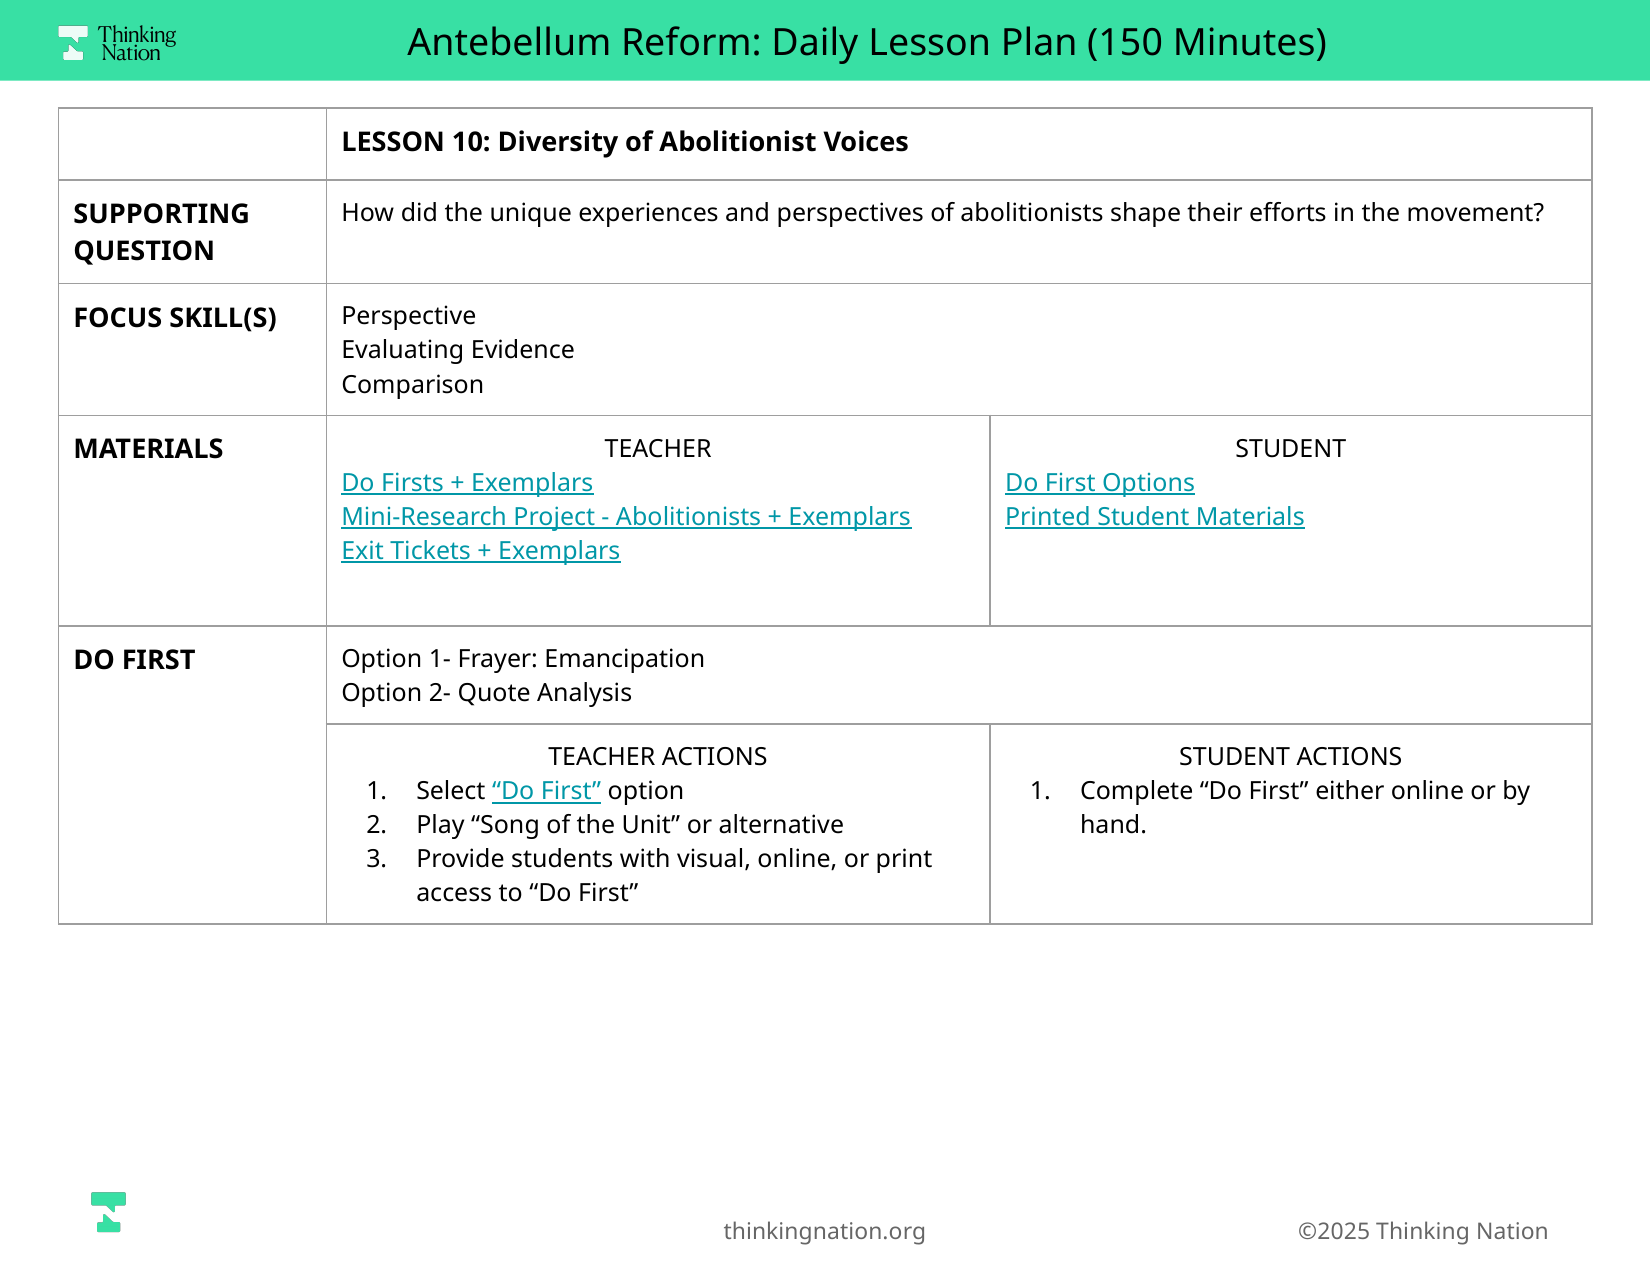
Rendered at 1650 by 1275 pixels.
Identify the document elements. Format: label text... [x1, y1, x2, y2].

table_cell Perspective Evaluating Evidence Comparison [327, 284, 1591, 415]
text_box ©2025 Thinking Nation [1174, 1200, 1566, 1240]
picture [80, 1184, 136, 1240]
table_cell STUDENT Do First Options Printed Student Materials [991, 416, 1591, 625]
text_box Antebellum Reform: Daily Lesson Plan (150 Minutes) [0, 0, 1650, 81]
picture [45, 14, 180, 85]
table_cell TEACHER Do Firsts + Exemplars Mini-Research Project - Abolitionists + Exemplars Exit Tickets + Exemplars [327, 416, 989, 625]
table_cell FOCUS SKILL(S) [59, 284, 326, 415]
table_cell Option 1- Frayer: Emancipation Option 2- Quote Analysis [327, 627, 1591, 723]
table_cell SUPPORTING QUESTION [59, 181, 326, 283]
table_cell TEACHER ACTIONS Select “Do First” option Play “Song of the Unit” or alternative Provide students with visual, online, or print access to “Do First” [327, 725, 989, 923]
table_cell DO FIRST [59, 627, 326, 923]
table_header [59, 109, 326, 179]
table_cell MATERIALS [59, 416, 326, 625]
table_cell How did the unique experiences and perspectives of abolitionists shape their efforts in the movement? [327, 181, 1591, 283]
table_cell STUDENT ACTIONS Complete “Do First” either online or by hand. [991, 725, 1591, 923]
table_header LESSON 10: Diversity of Abolitionist Voices [327, 109, 1591, 179]
text_box thinkingnation.org [629, 1200, 1021, 1240]
